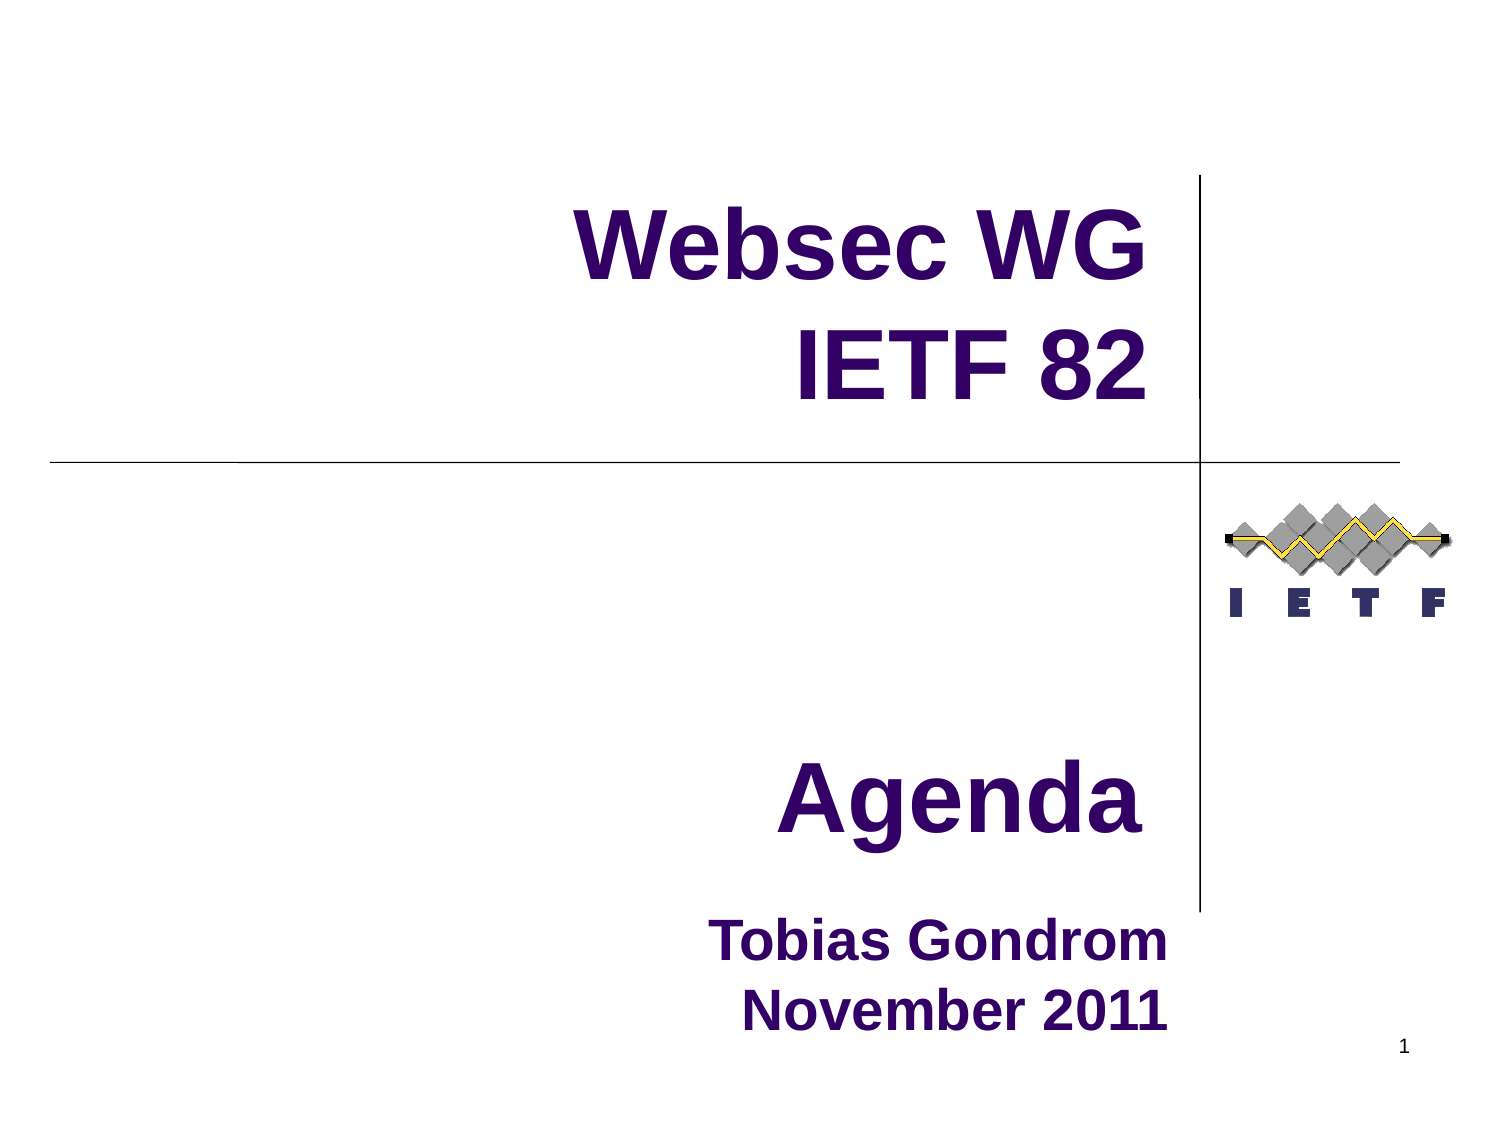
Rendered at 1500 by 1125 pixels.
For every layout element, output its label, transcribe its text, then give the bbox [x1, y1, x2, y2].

text_box Websec WG IETF 82 [51, 76, 1165, 427]
slide_number 1 [1074, 1024, 1426, 1101]
picture [1212, 487, 1463, 631]
title Agenda Tobias Gondrom November 2011 [62, 499, 1186, 1051]
